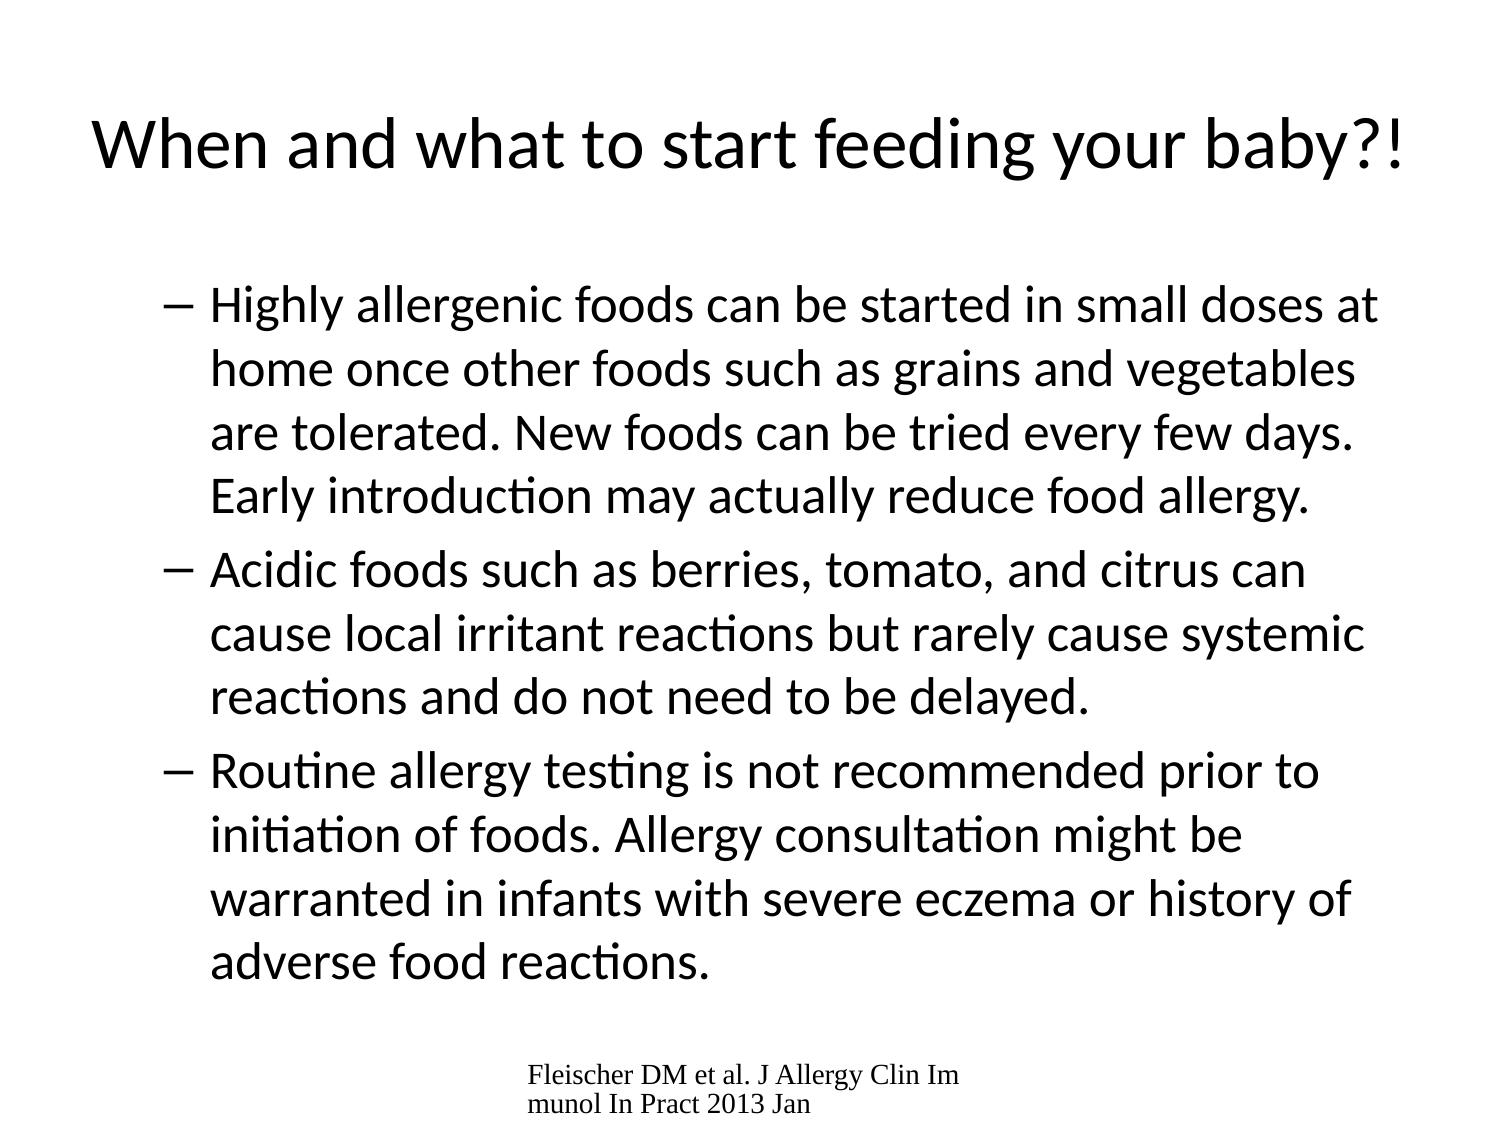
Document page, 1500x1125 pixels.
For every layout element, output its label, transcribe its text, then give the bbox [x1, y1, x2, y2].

list Highly allergenic foods can be started in small doses at home once other foods such as grains and vegetables are tolerated. New foods can be tried every few days. Early introduction may actually reduce food allergy. Acidic foods such as berries, tomato, and citrus can cause local irritant reactions but rarely cause systemic reactions and do not need to be delayed. Routine allergy testing is not recommended prior to initiation of foods. Allergy consultation might be warranted in infants with severe eczema or history of adverse food reactions. [75, 262, 1425, 1005]
title When and what to start feeding your baby?! [75, 45, 1425, 233]
footer Fleischer DM et al. J Allergy Clin Immunol In Pract 2013 Jan [512, 1042, 988, 1103]
